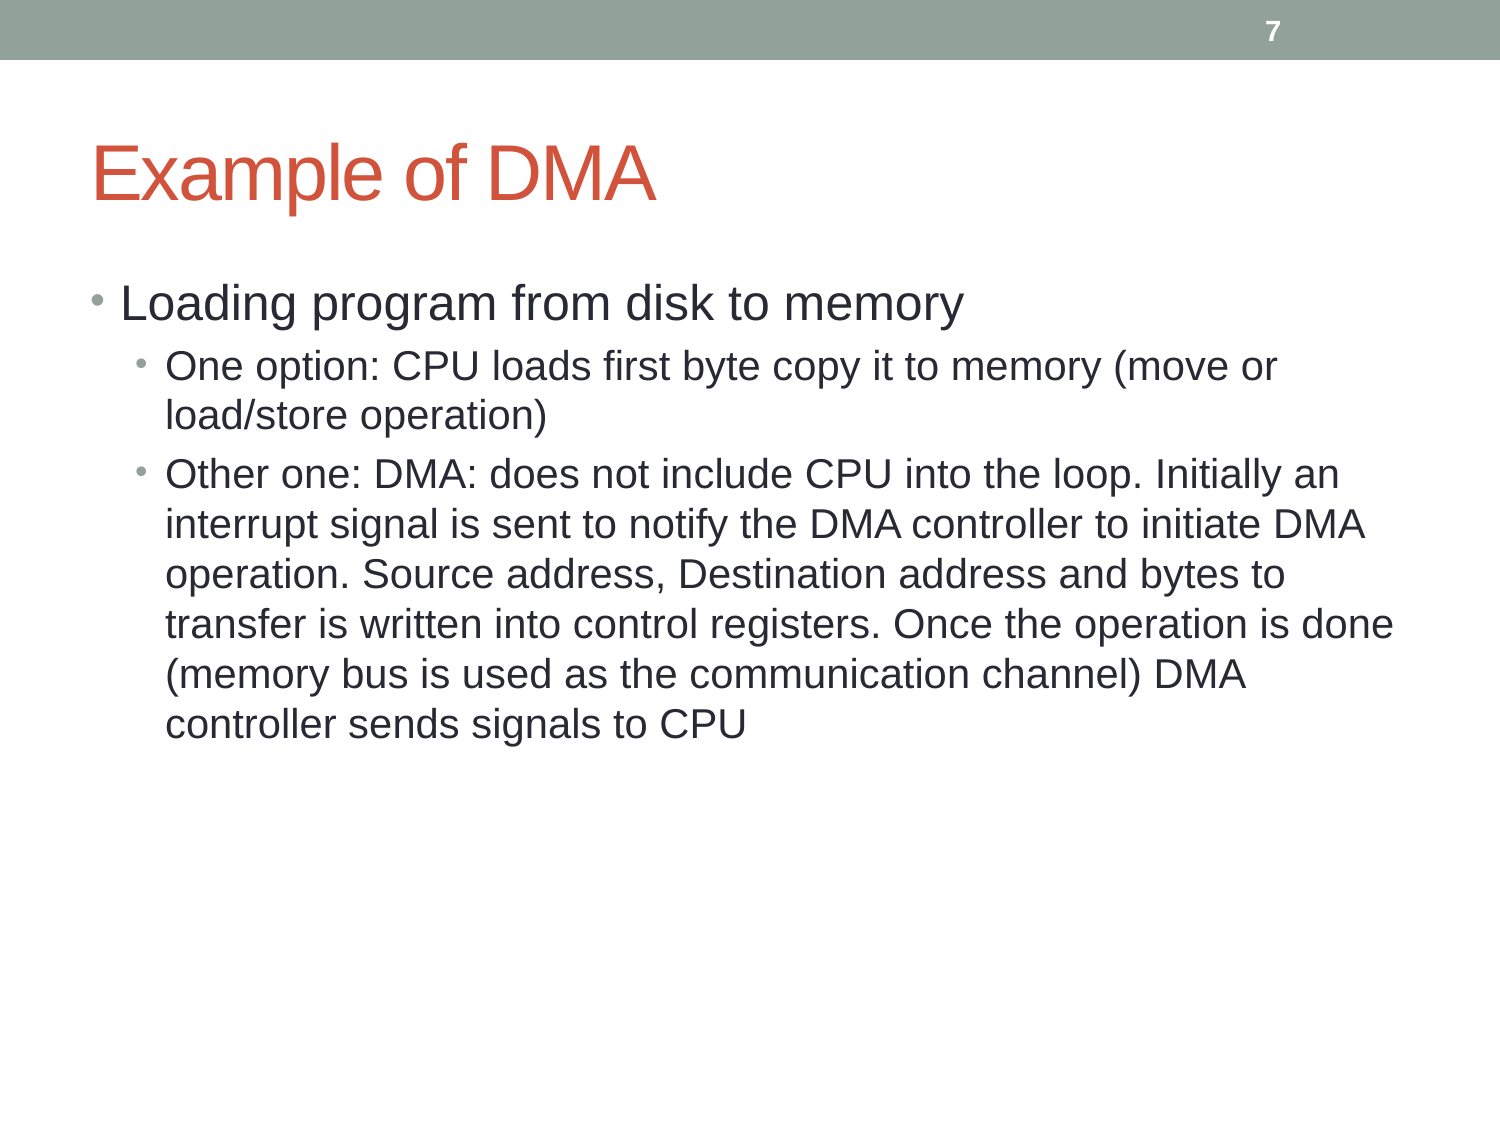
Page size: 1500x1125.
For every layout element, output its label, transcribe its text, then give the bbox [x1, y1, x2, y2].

slide_number 7 [1250, 3, 1425, 57]
title Example of DMA [75, 87, 1425, 250]
list Loading program from disk to memory One option: CPU loads first byte copy it to memory (move or load/store operation) Other one: DMA: does not include CPU into the loop. Initially an interrupt signal is sent to notify the DMA controller to initiate DMA operation. Source address, Destination address and bytes to transfer is written into control registers. Once the operation is done (memory bus is used as the communication channel) DMA controller sends signals to CPU [75, 262, 1425, 1063]
